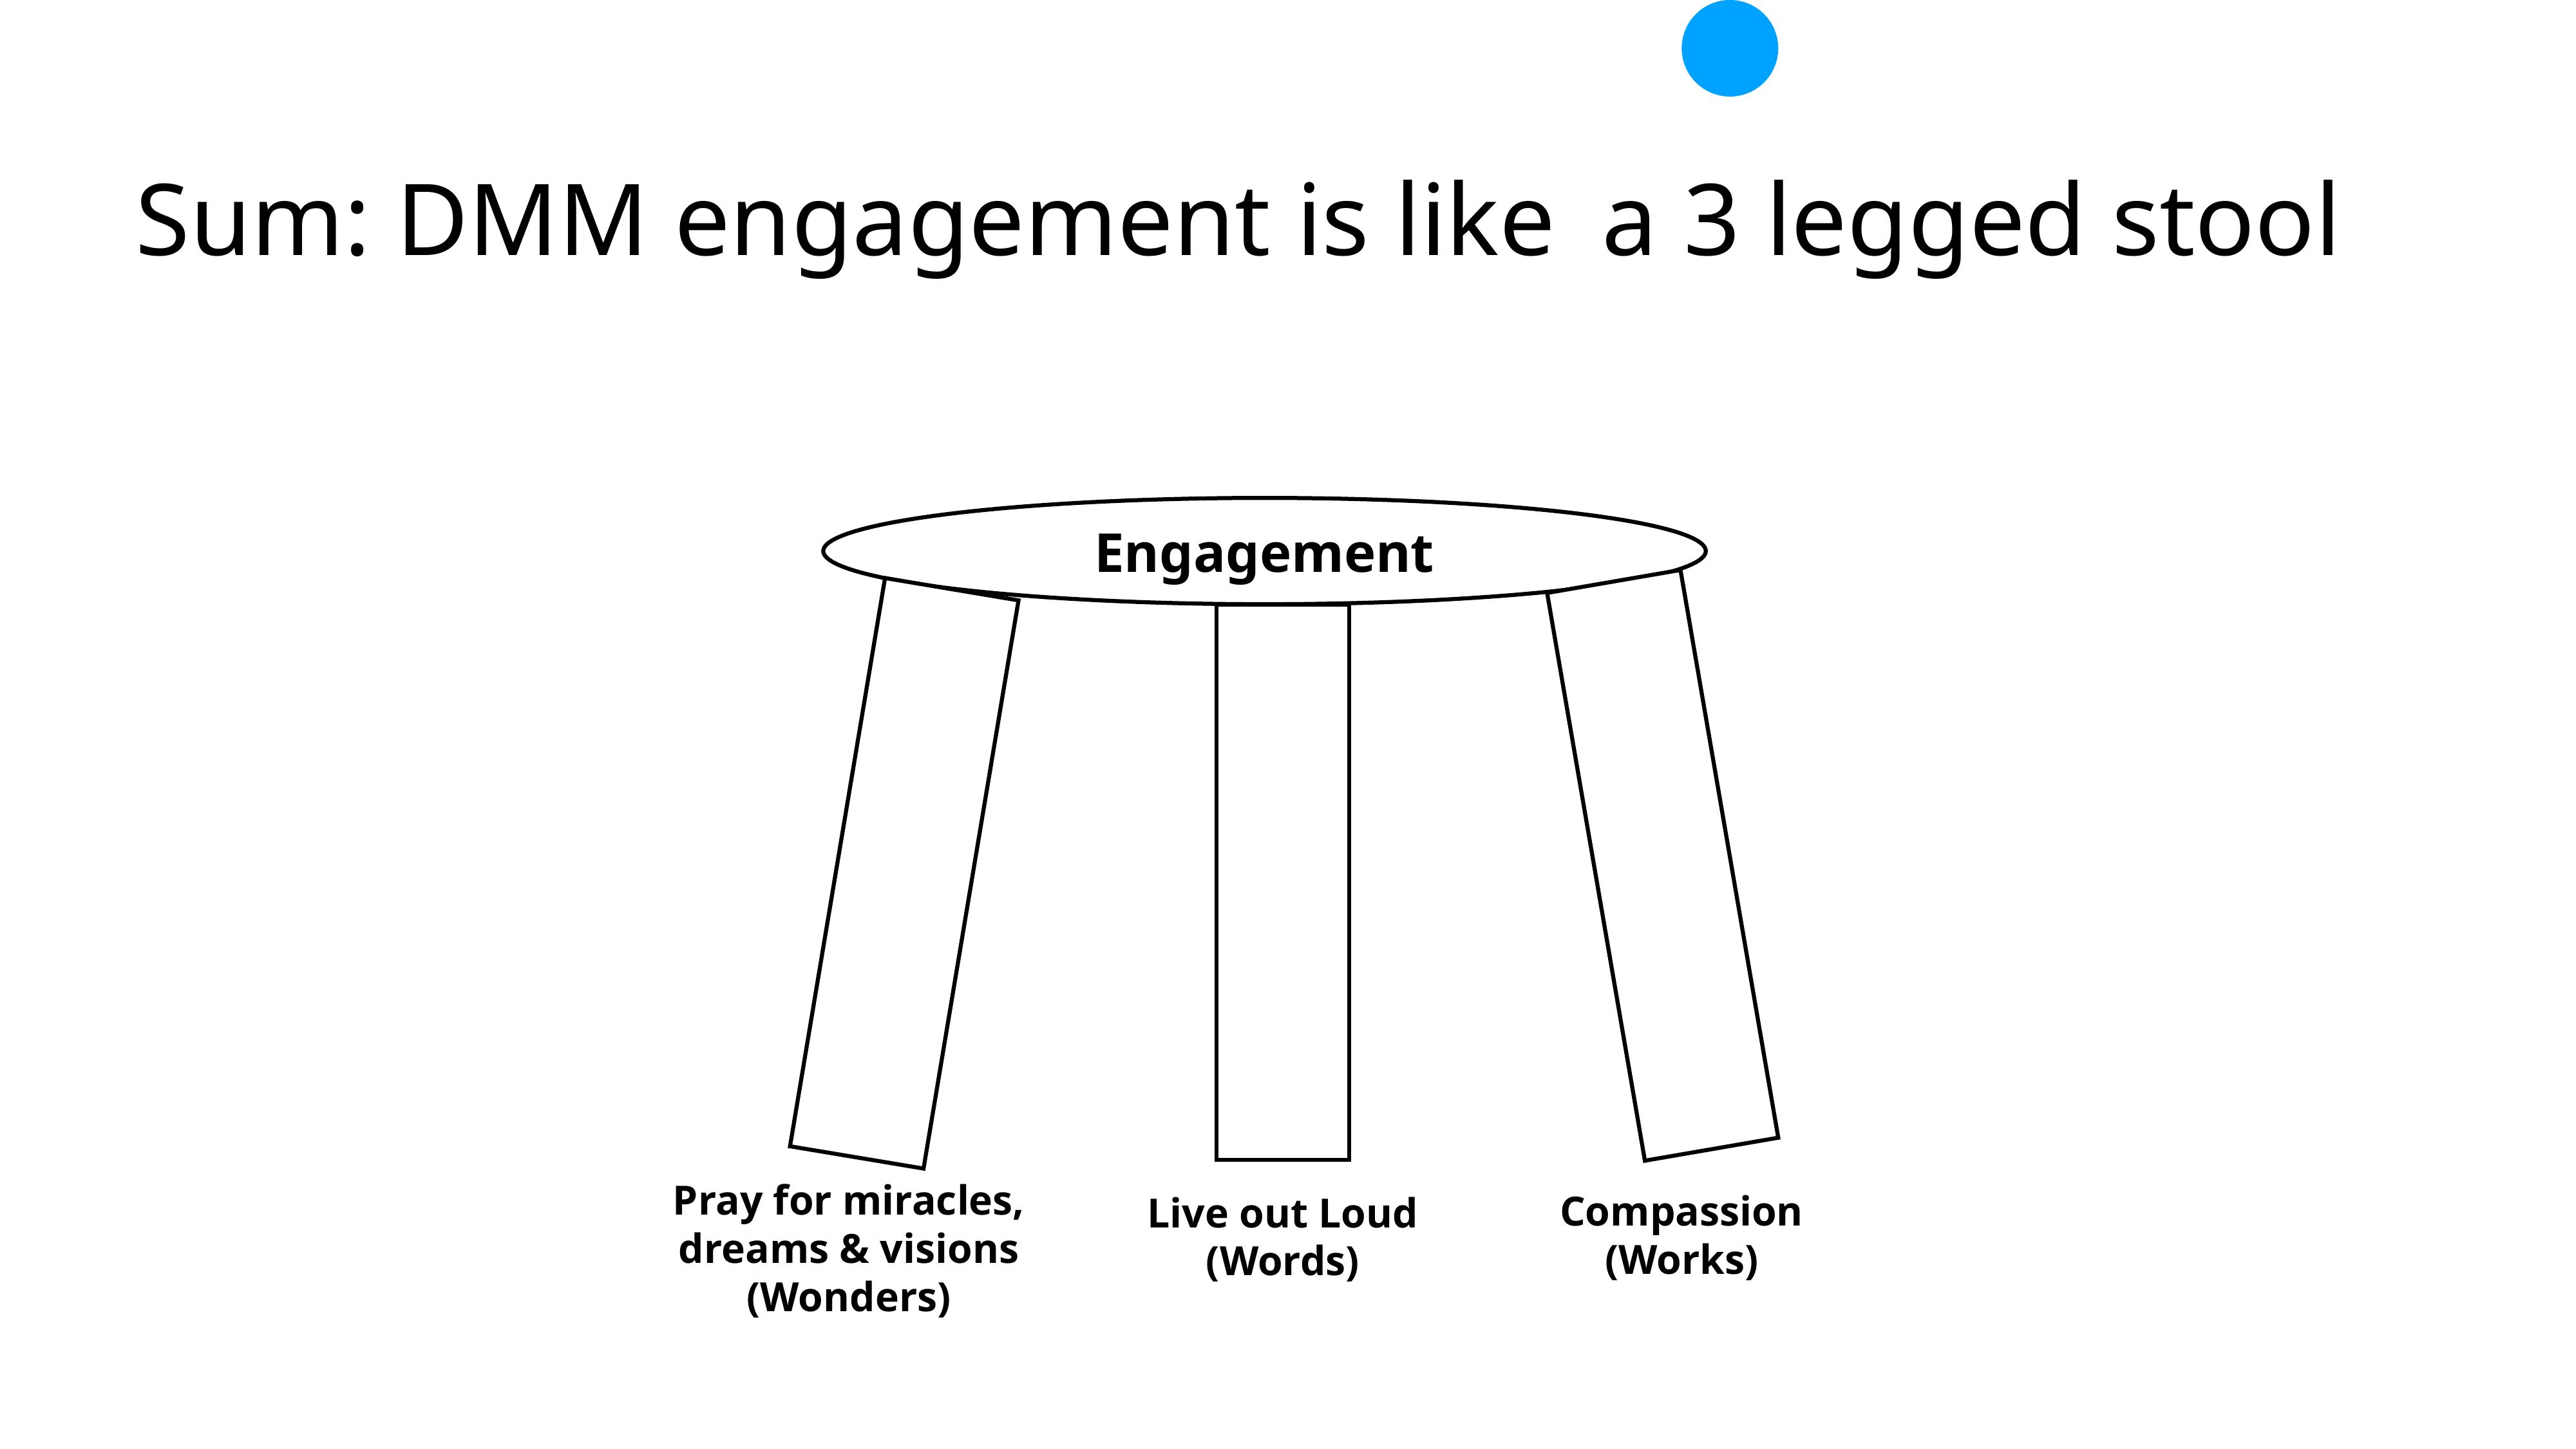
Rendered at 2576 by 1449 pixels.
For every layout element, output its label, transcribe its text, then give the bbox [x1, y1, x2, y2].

text_box Live out Loud (Words) [1093, 1182, 1473, 1289]
text_box [1681, 0, 1779, 97]
text_box [1547, 570, 1779, 1161]
text_box Pray for miracles, dreams & visions (Wonders) [659, 1169, 1039, 1325]
title Sum: DMM engagement is like a 3 legged stool [128, 94, 2349, 337]
text_box Engagement [823, 498, 1706, 604]
text_box Compassion (Works) [1482, 1180, 1880, 1288]
text_box [790, 578, 1019, 1169]
text_box [1217, 604, 1349, 1160]
